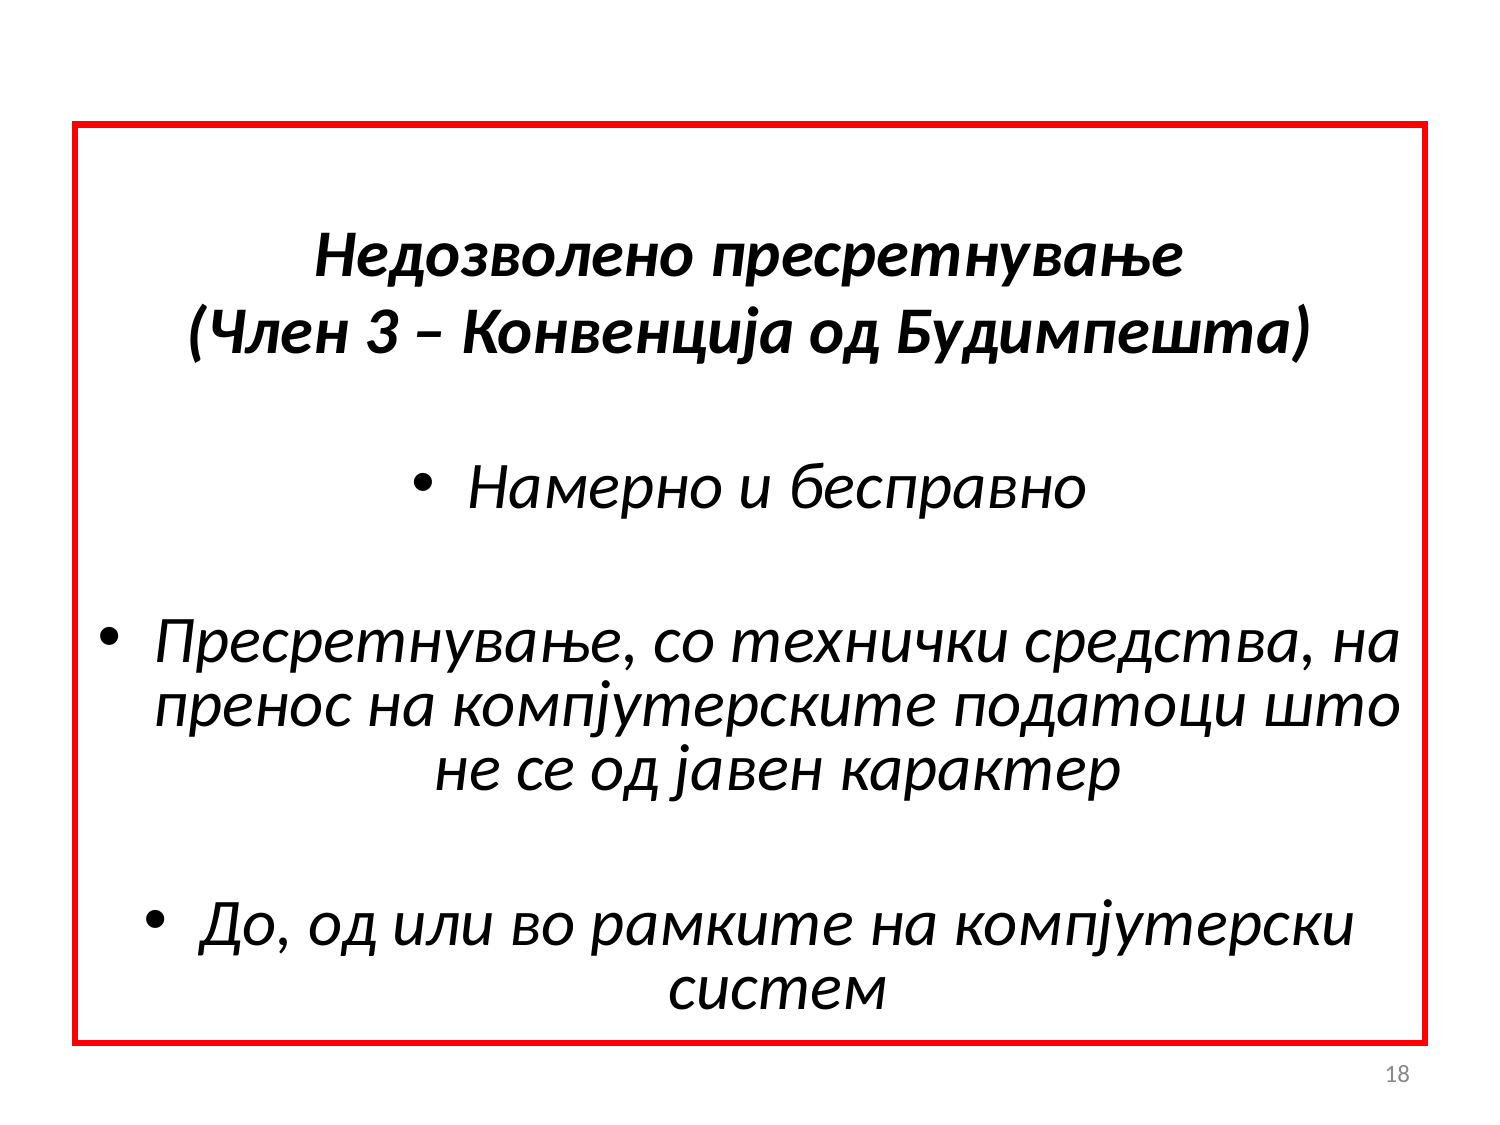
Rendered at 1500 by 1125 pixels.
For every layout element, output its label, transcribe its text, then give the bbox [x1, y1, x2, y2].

list Недозволено пресретнување (Член 3 – Конвенција од Будимпешта) Намерно и бесправно Пресретнување, со технички средства, на пренос на компјутерските податоци што не се од јавен карактер До, од или во рамките на компјутерски систем [75, 124, 1425, 1043]
slide_number 18 [1074, 1042, 1425, 1103]
